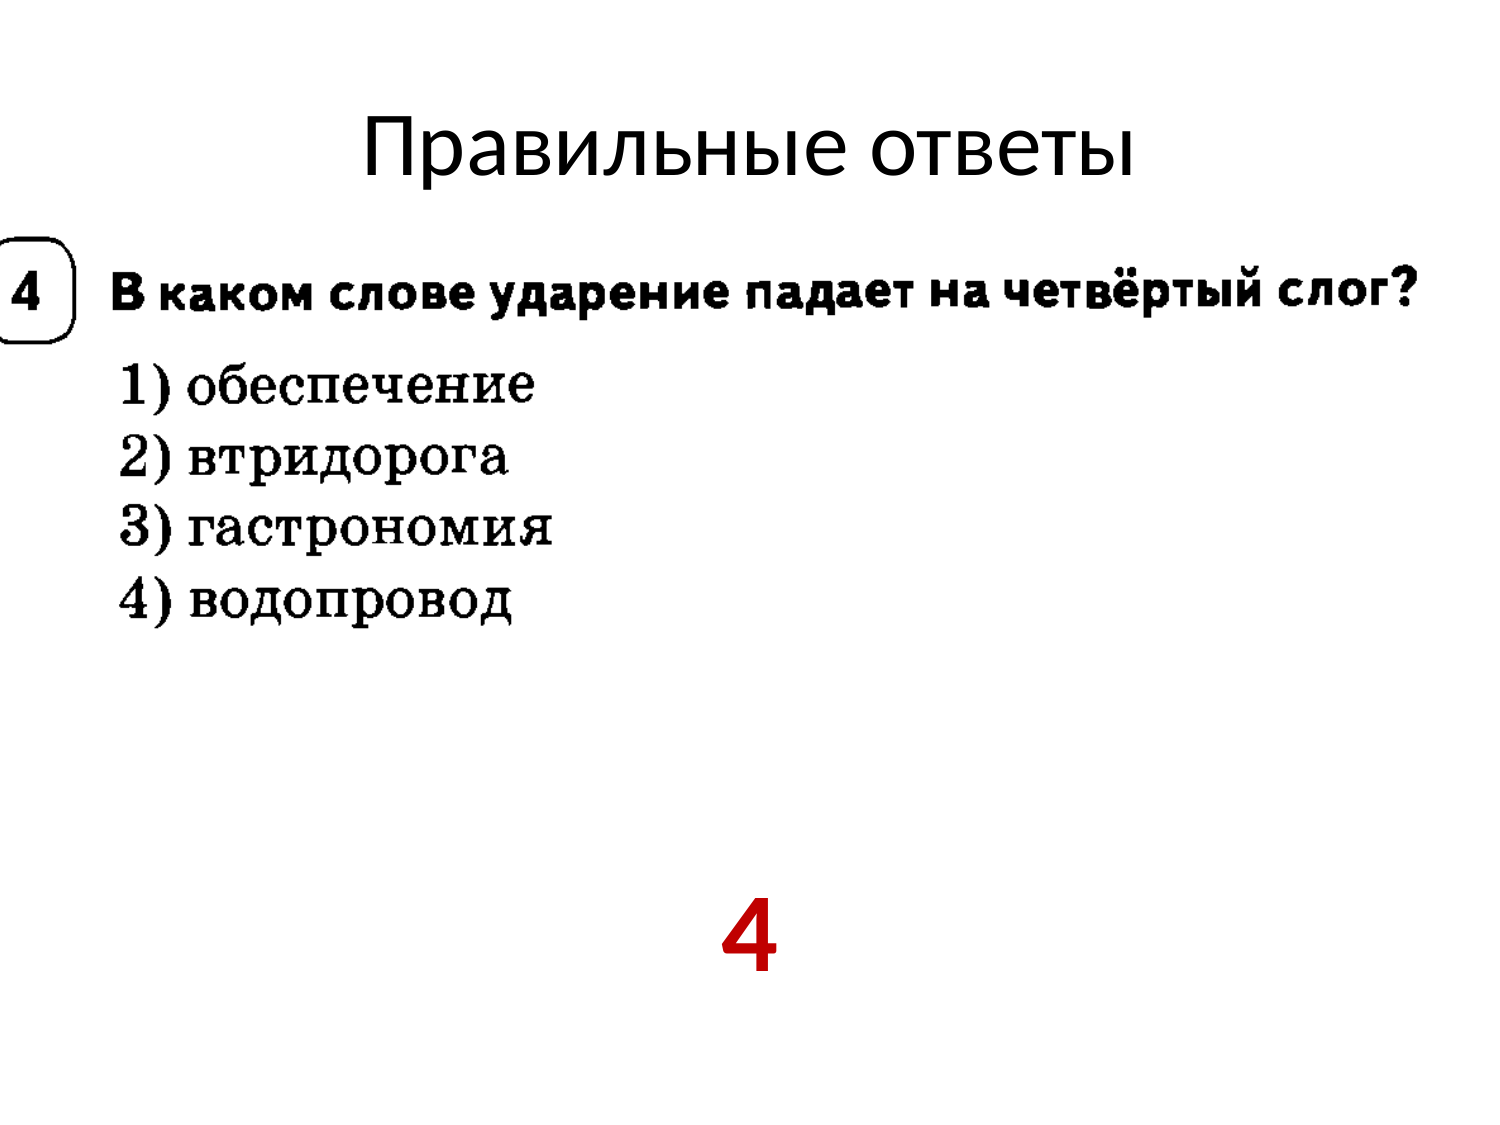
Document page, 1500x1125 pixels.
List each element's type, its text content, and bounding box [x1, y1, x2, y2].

title Правильные ответы [75, 45, 1425, 222]
list 4 [75, 851, 1425, 1005]
picture [0, 224, 1500, 674]
